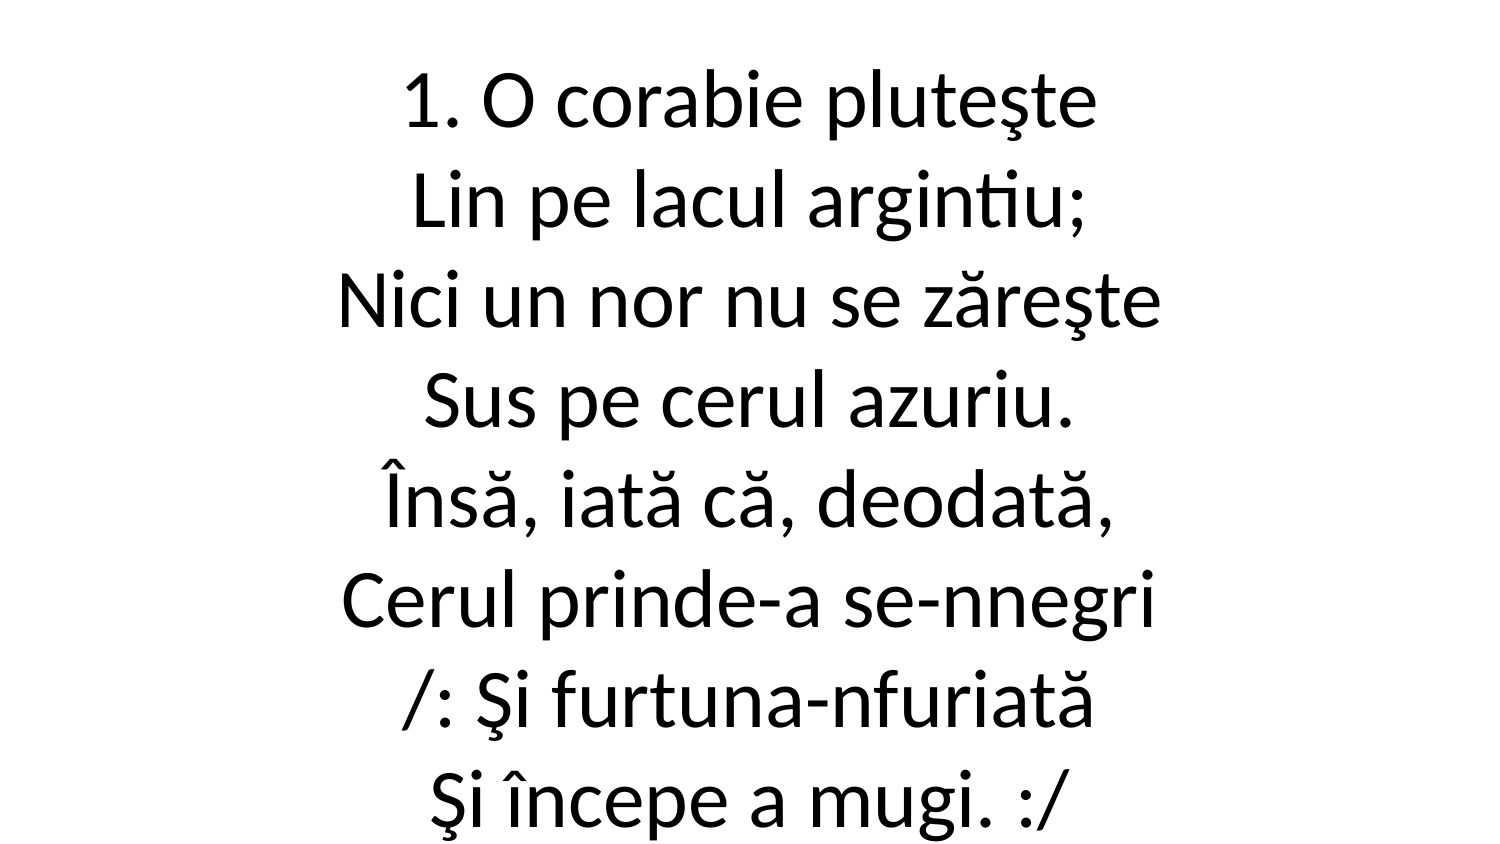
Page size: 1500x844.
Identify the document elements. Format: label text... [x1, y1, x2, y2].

text_box 1. O corabie pluteşte Lin pe lacul argintiu; Nici un nor nu se zăreşte Sus pe cerul azuriu. Însă, iată că, deodată, Cerul prinde-a se-nnegri /: Şi furtuna-nfuriată Şi începe a mugi. :/ [321, 0, 1179, 844]
